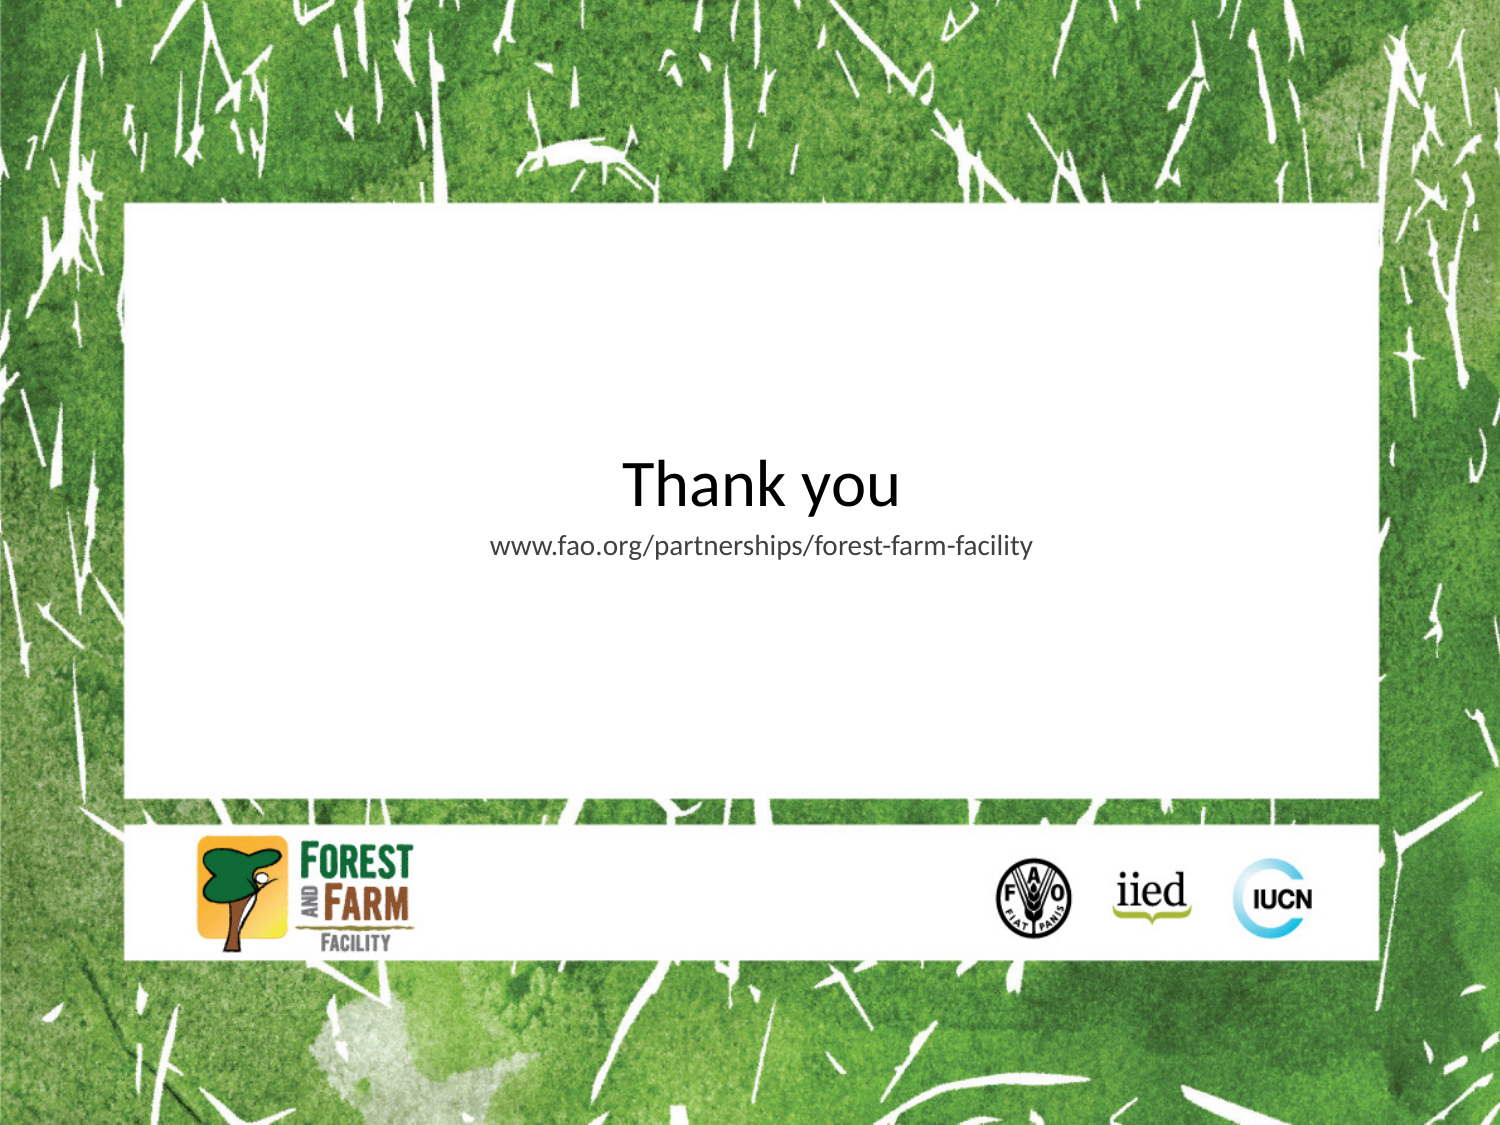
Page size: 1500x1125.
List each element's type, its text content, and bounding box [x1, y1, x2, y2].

picture [0, 0, 1500, 1125]
list Thank you www.fao.org/partnerships/forest-farm-facility [442, 432, 1081, 603]
